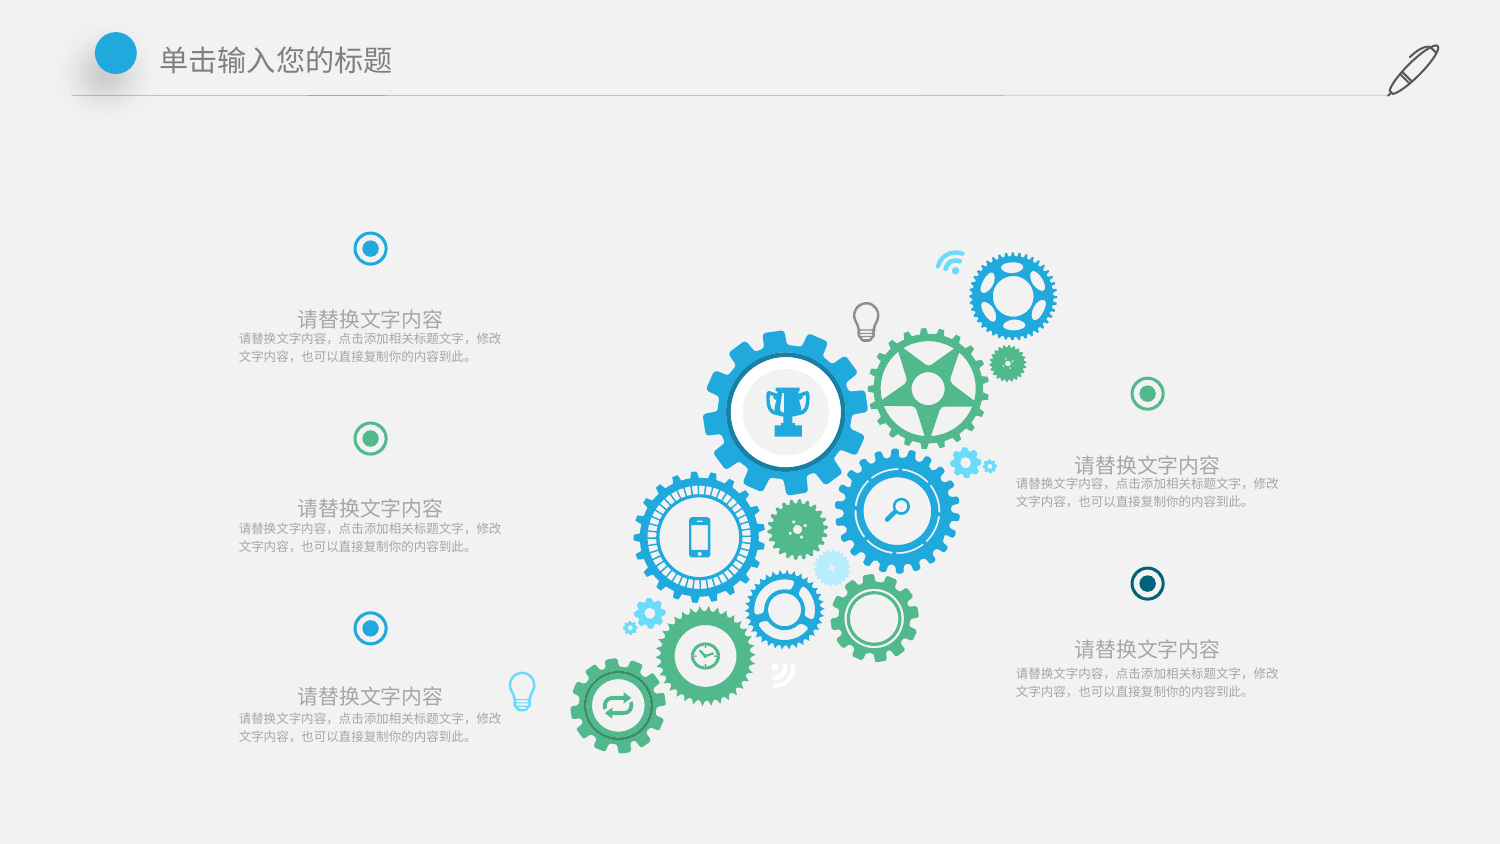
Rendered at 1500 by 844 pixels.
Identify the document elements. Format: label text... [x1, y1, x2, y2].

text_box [353, 421, 388, 456]
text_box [223, 670, 518, 753]
text_box 单击输入您的标题 [145, 35, 511, 84]
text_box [1130, 566, 1165, 601]
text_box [1130, 376, 1165, 411]
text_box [223, 294, 518, 373]
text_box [1000, 439, 1295, 518]
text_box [1000, 623, 1295, 708]
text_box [353, 231, 388, 266]
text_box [353, 611, 388, 646]
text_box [223, 483, 518, 563]
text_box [508, 249, 1058, 754]
